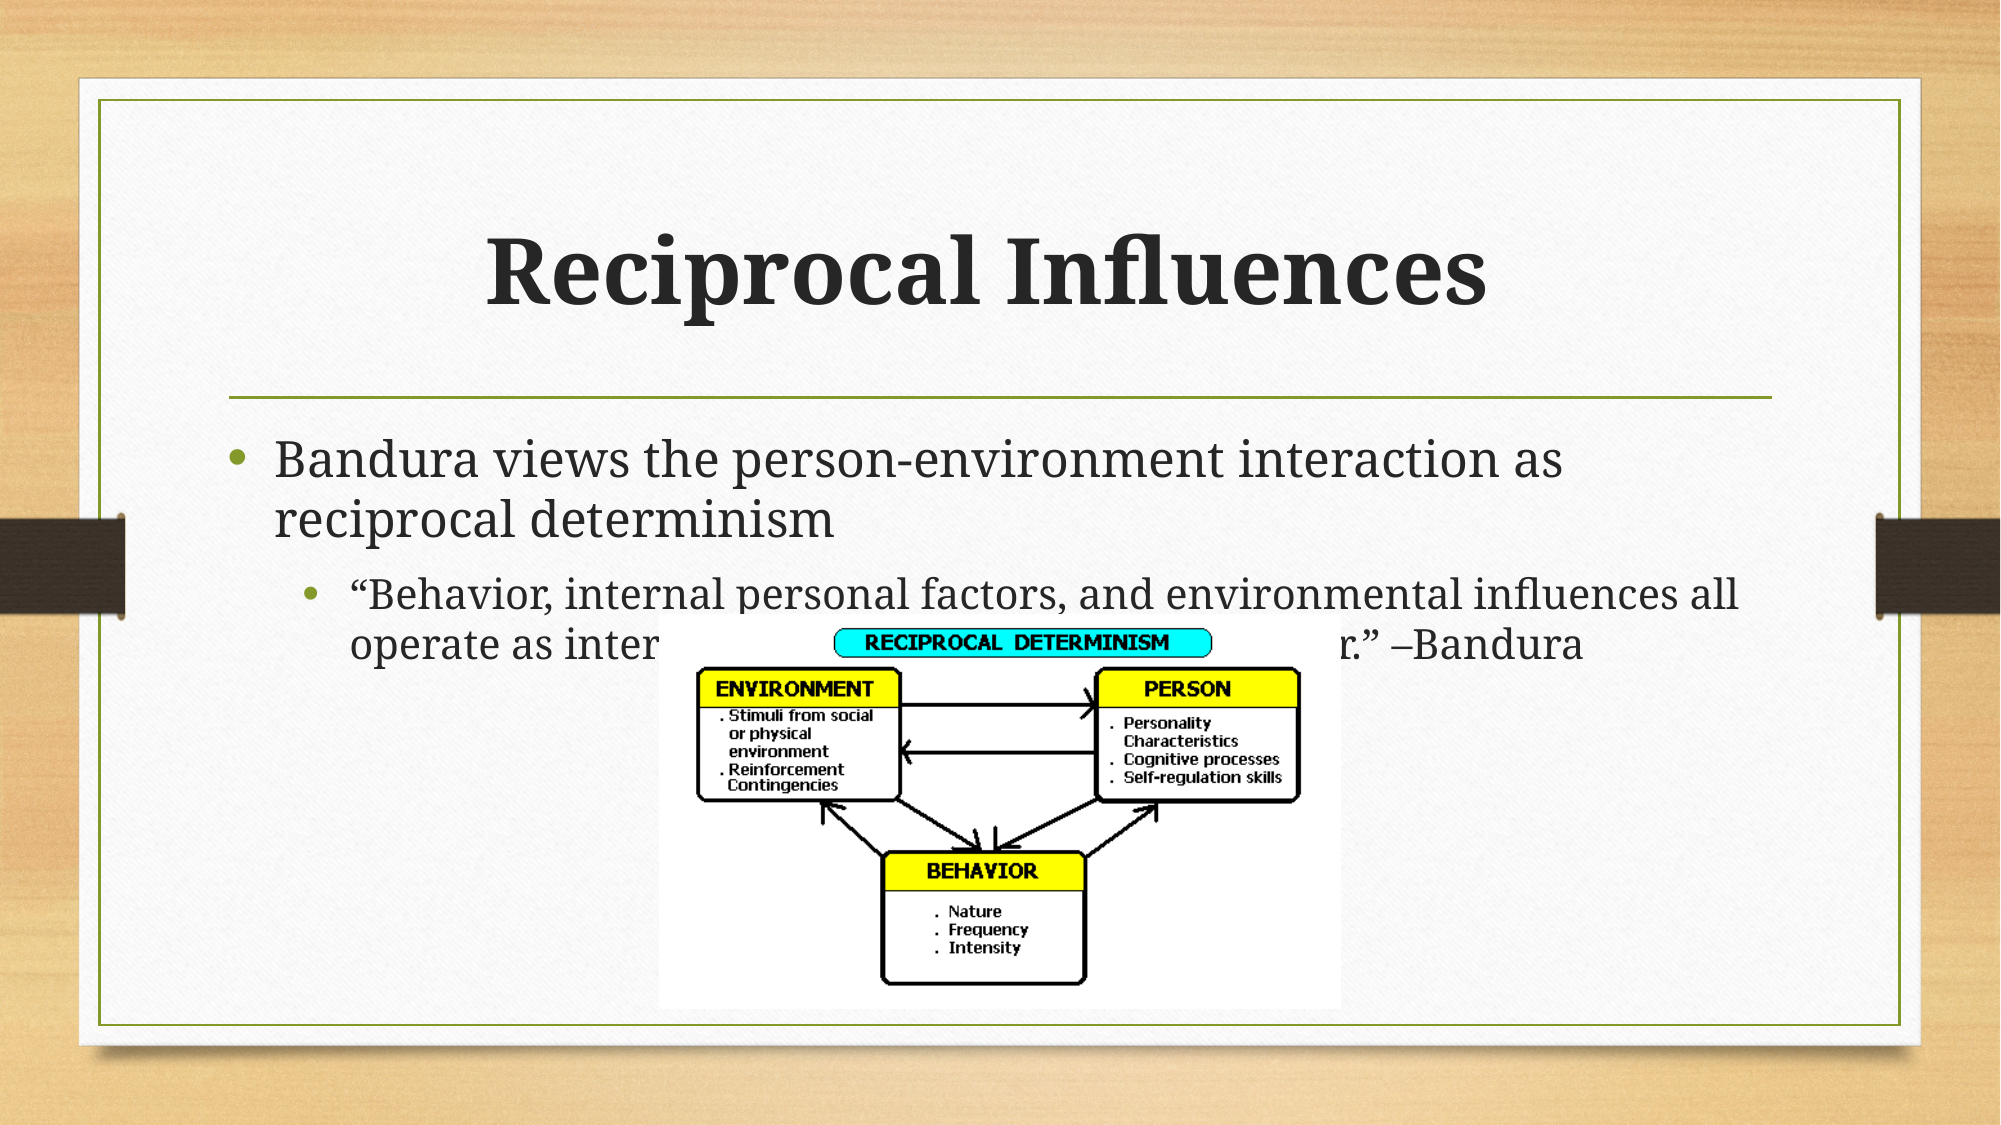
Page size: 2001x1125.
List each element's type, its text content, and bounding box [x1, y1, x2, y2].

list Bandura views the person-environment interaction as reciprocal determinism “Behavior, internal personal factors, and environmental influences all operate as interlocking determinants of each other.” –Bandura [212, 419, 1788, 964]
title Reciprocal Influences [212, 161, 1788, 375]
picture [0, 0, 2001, 1125]
